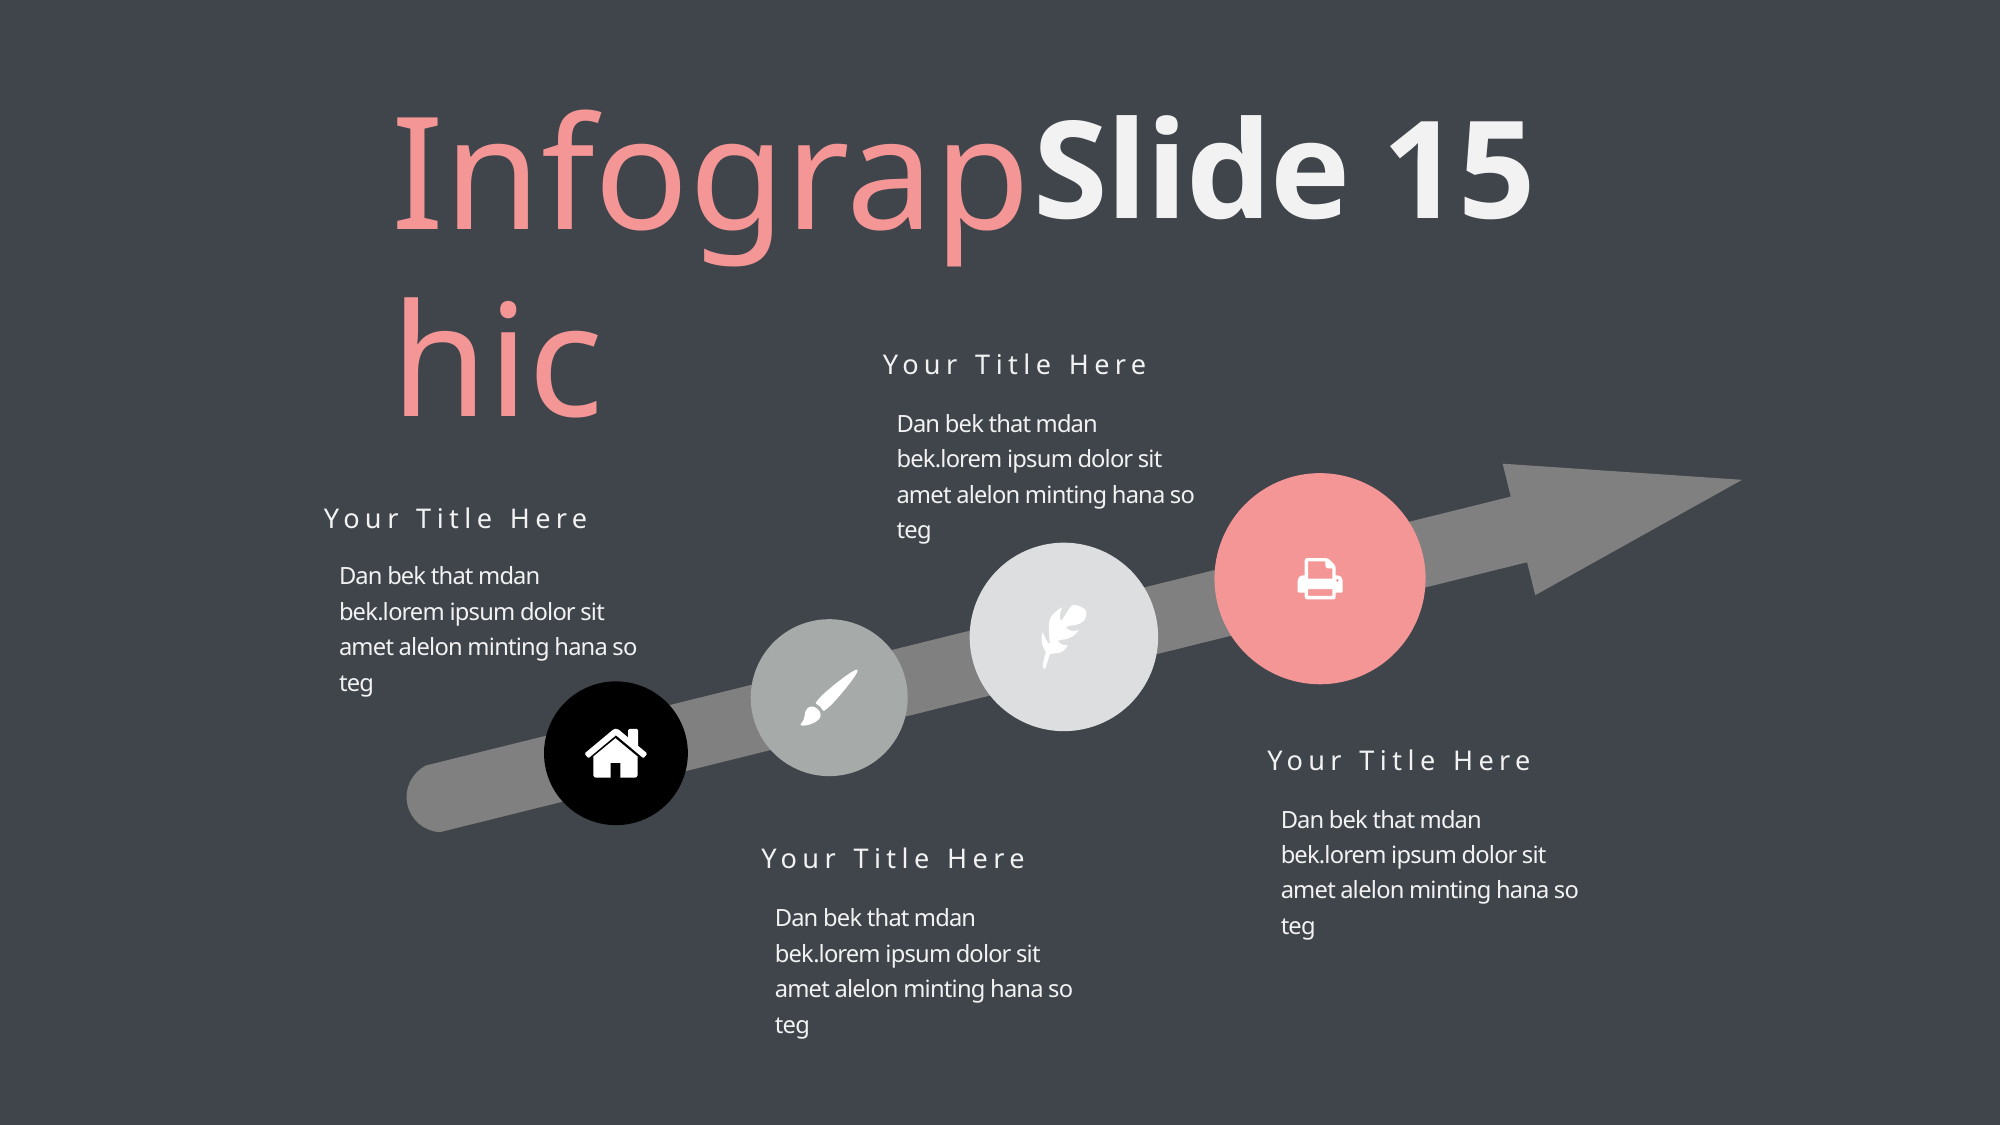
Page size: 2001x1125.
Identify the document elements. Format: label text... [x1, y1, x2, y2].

text_box [544, 697, 688, 826]
text_box [1214, 473, 1426, 685]
text_box [969, 551, 1159, 732]
text_box [585, 728, 647, 778]
text_box Your Title Here [1070, 343, 1180, 385]
text_box Dan bek that mdan bek.lorem ipsum dolor sit amet alelon minting hana so teg [324, 546, 661, 704]
text_box Your Title Here [315, 497, 621, 538]
text_box [815, 669, 858, 711]
text_box [892, 630, 989, 717]
text_box Dan bek that mdan bek.lorem ipsum dolor sit amet alelon minting hana so teg [1266, 790, 1603, 947]
text_box [1041, 604, 1087, 669]
text_box Infographic [387, 68, 1070, 453]
text_box [1410, 463, 1743, 596]
text_box Slide 15 [1070, 79, 1587, 251]
text_box Dan bek that mdan bek.lorem ipsum dolor sit amet alelon minting hana so teg [760, 888, 1097, 1046]
text_box Your Title Here [752, 837, 1058, 879]
text_box [750, 619, 908, 777]
text_box [670, 684, 770, 772]
text_box [406, 735, 562, 833]
text_box Your Title Here [1258, 739, 1564, 780]
text_box [1145, 570, 1230, 655]
text_box [800, 706, 821, 726]
text_box Dan bek that mdan bek.lorem ipsum dolor sit amet alelon minting hana so teg [881, 394, 1219, 551]
text_box [1297, 558, 1343, 600]
